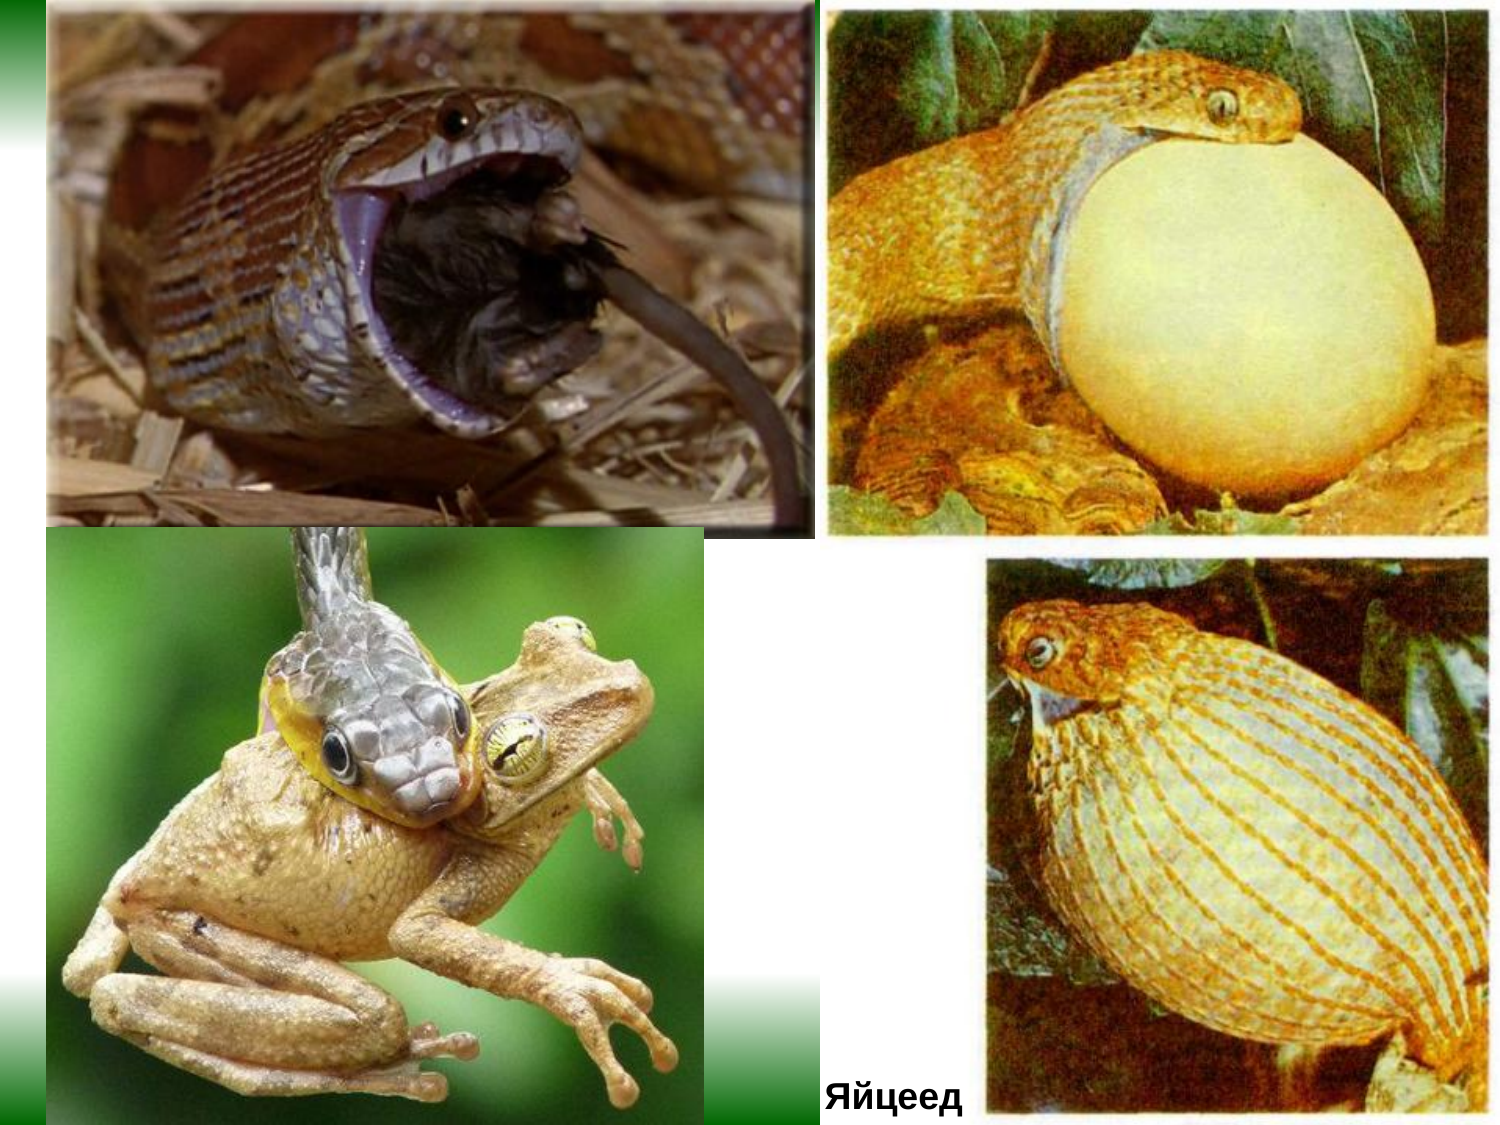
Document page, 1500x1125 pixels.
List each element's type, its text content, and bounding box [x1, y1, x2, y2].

text_box Яйцеед [809, 1064, 815, 1125]
picture [46, 0, 815, 1125]
picture [820, 0, 1500, 1125]
